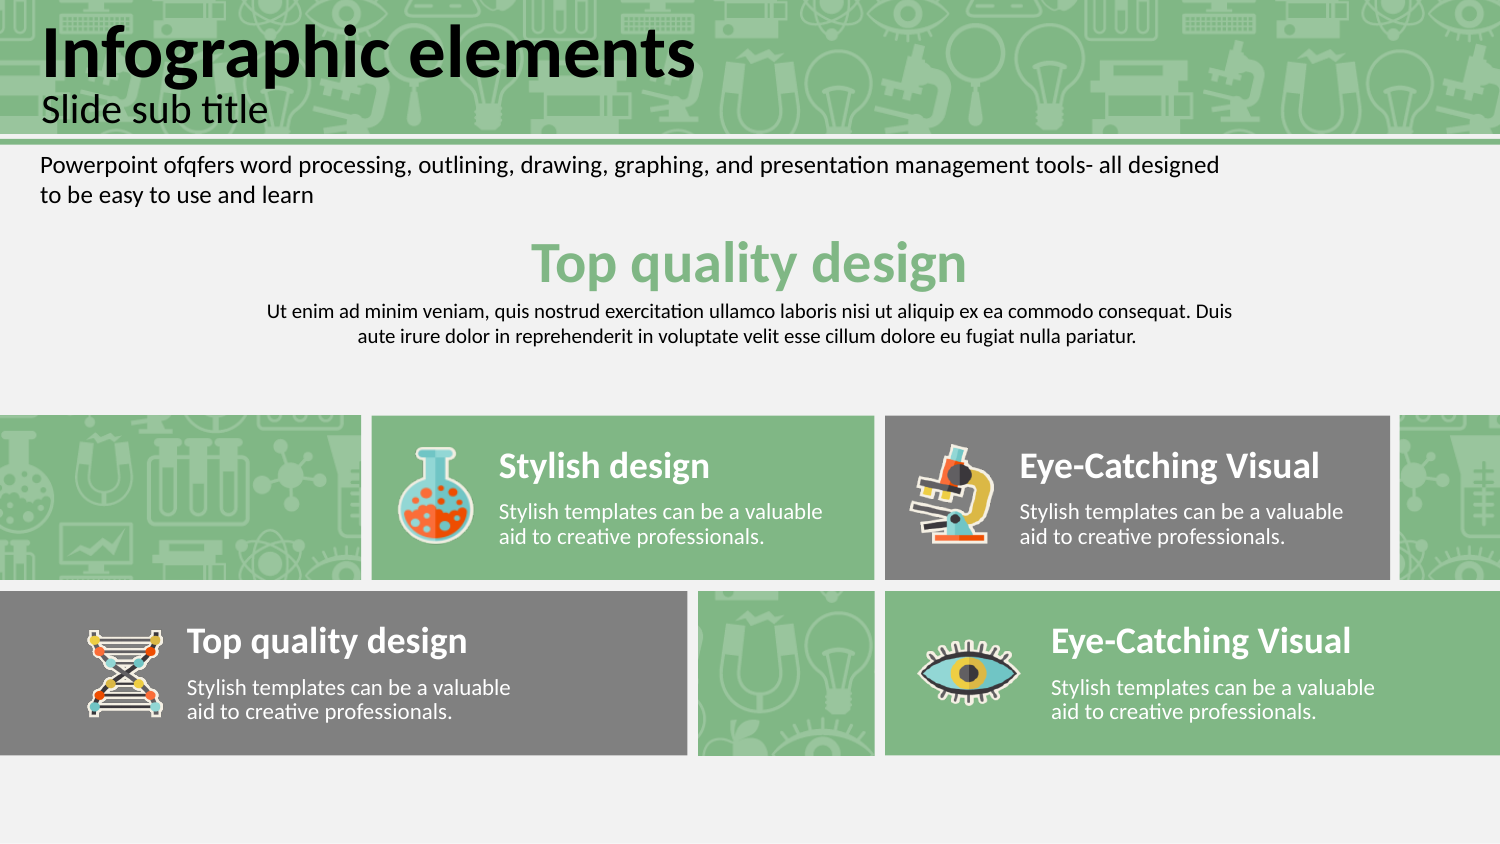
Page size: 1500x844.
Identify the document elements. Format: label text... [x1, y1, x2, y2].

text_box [1050, 621, 1385, 726]
list Infographic elements [41, 19, 1365, 108]
text_box [883, 414, 1392, 582]
picture [904, 444, 997, 552]
text_box Top quality design [388, 223, 1112, 294]
picture [1399, 415, 1500, 581]
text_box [1019, 445, 1354, 551]
picture [82, 627, 167, 720]
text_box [498, 445, 833, 551]
text_box [370, 414, 877, 582]
list Slide sub title [41, 108, 1365, 146]
text_box Ut enim ad minim veniam, quis nostrud exercitation ullamco laboris nisi ut aliquip ex ea commodo consequat. Duis aute irure dolor in reprehenderit in voluptate velit esse cillum dolore eu fugiat nulla pariatur. [260, 297, 1240, 348]
text_box [883, 589, 1500, 757]
picture [0, 0, 1500, 134]
picture [913, 637, 1022, 709]
picture [697, 590, 875, 756]
text_box [0, 589, 690, 757]
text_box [186, 621, 521, 726]
picture [395, 447, 478, 549]
picture [0, 415, 362, 581]
text_box Powerpoint ofqfers word processing, outlining, drawing, graphing, and presentation management tools- all designed to be easy to use and learn [40, 148, 1247, 209]
